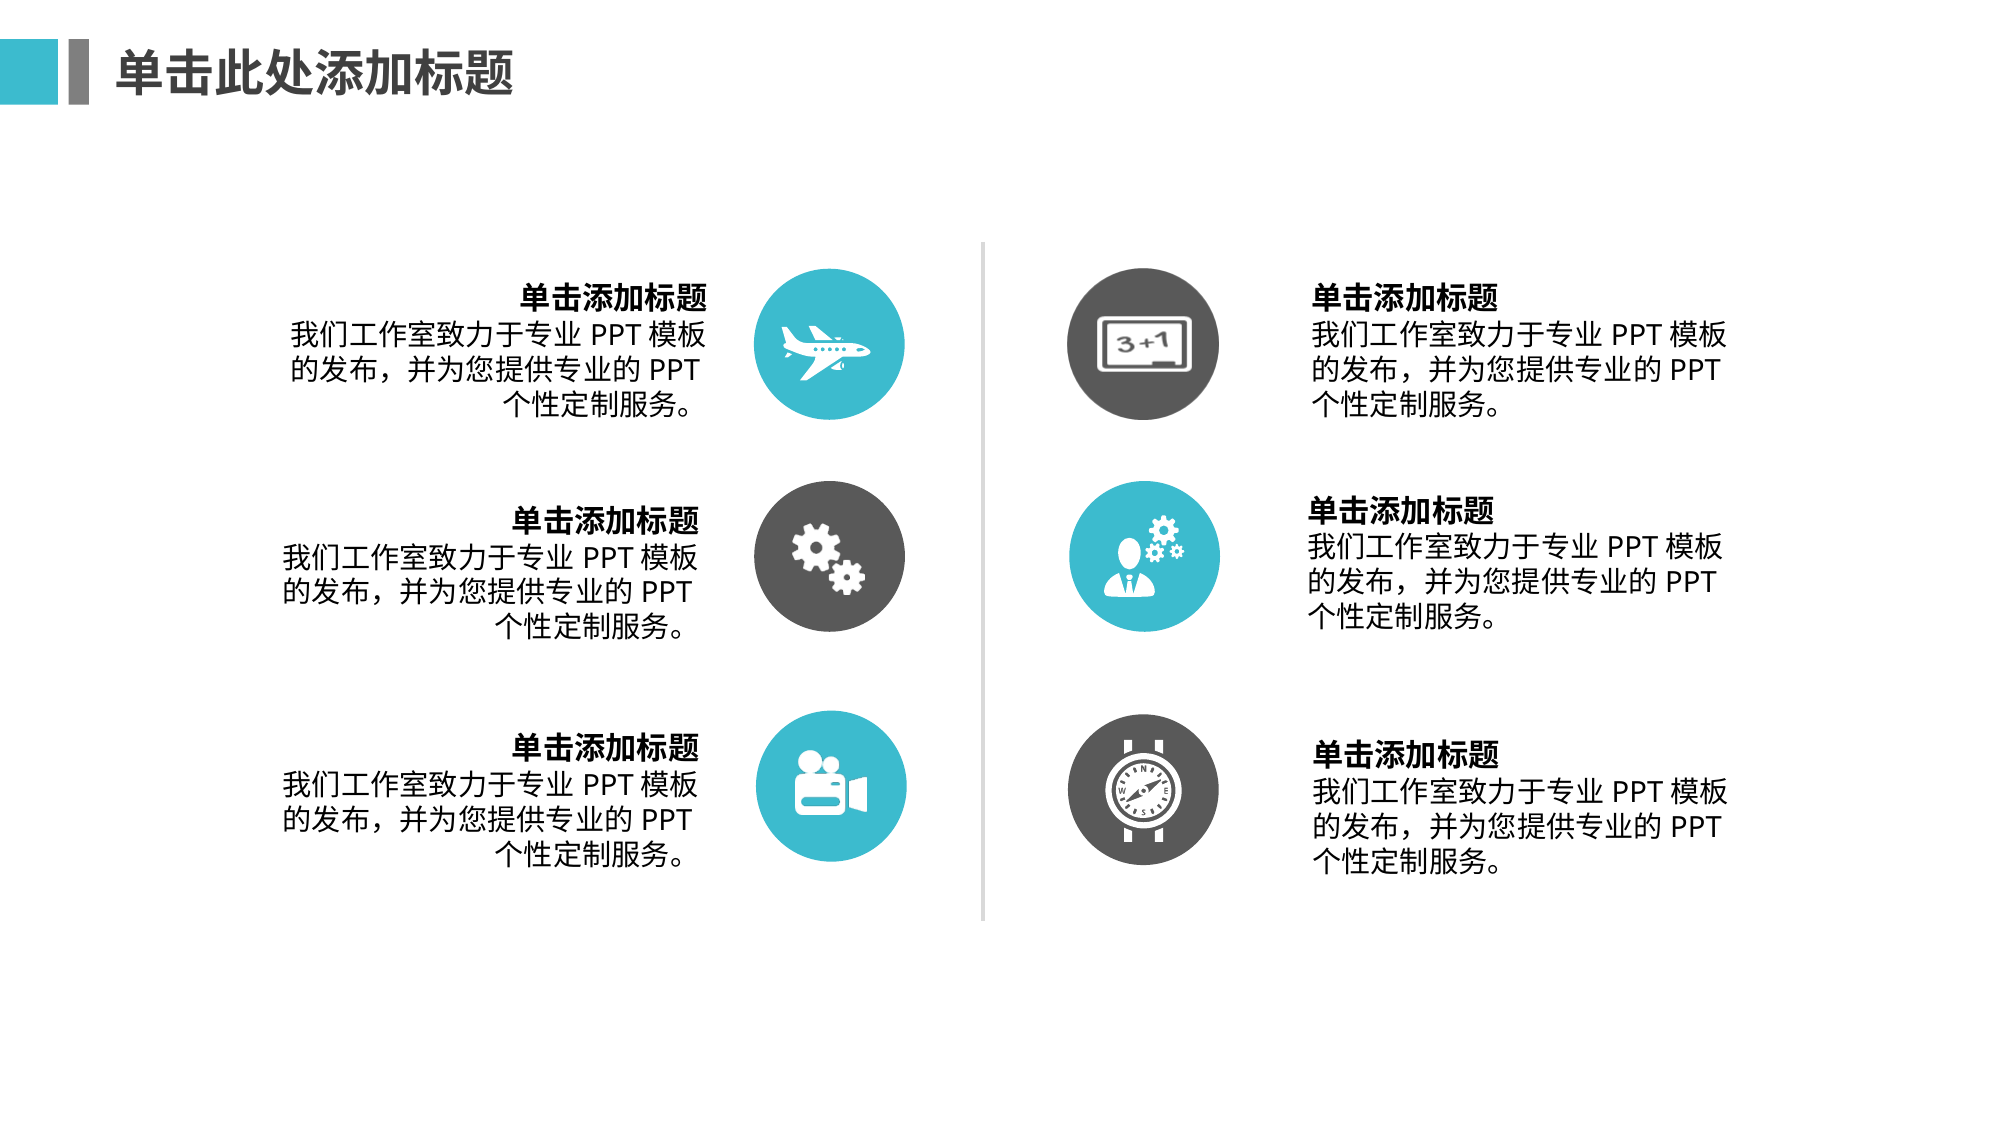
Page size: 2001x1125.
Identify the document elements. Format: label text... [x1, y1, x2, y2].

picture [1067, 268, 1220, 421]
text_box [753, 480, 906, 632]
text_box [250, 268, 728, 884]
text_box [1067, 714, 1219, 866]
text_box [0, 39, 58, 105]
text_box 单击添加标题 我们工作室致力于专业PPT模板的发布，并为您提供专业的PPT个性定制服务。 [1291, 268, 1761, 431]
text_box 单击此处添加标题 [99, 34, 542, 109]
text_box [68, 39, 89, 105]
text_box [753, 268, 905, 420]
text_box 单击添加标题 我们工作室致力于专业PPT模板的发布，并为您提供专业的PPT个性定制服务。 [1287, 480, 1756, 644]
text_box 单击添加标题 我们工作室致力于专业PPT模板的发布，并为您提供专业的PPT个性定制服务。 [1292, 725, 1761, 888]
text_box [1068, 480, 1221, 632]
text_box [755, 710, 907, 862]
